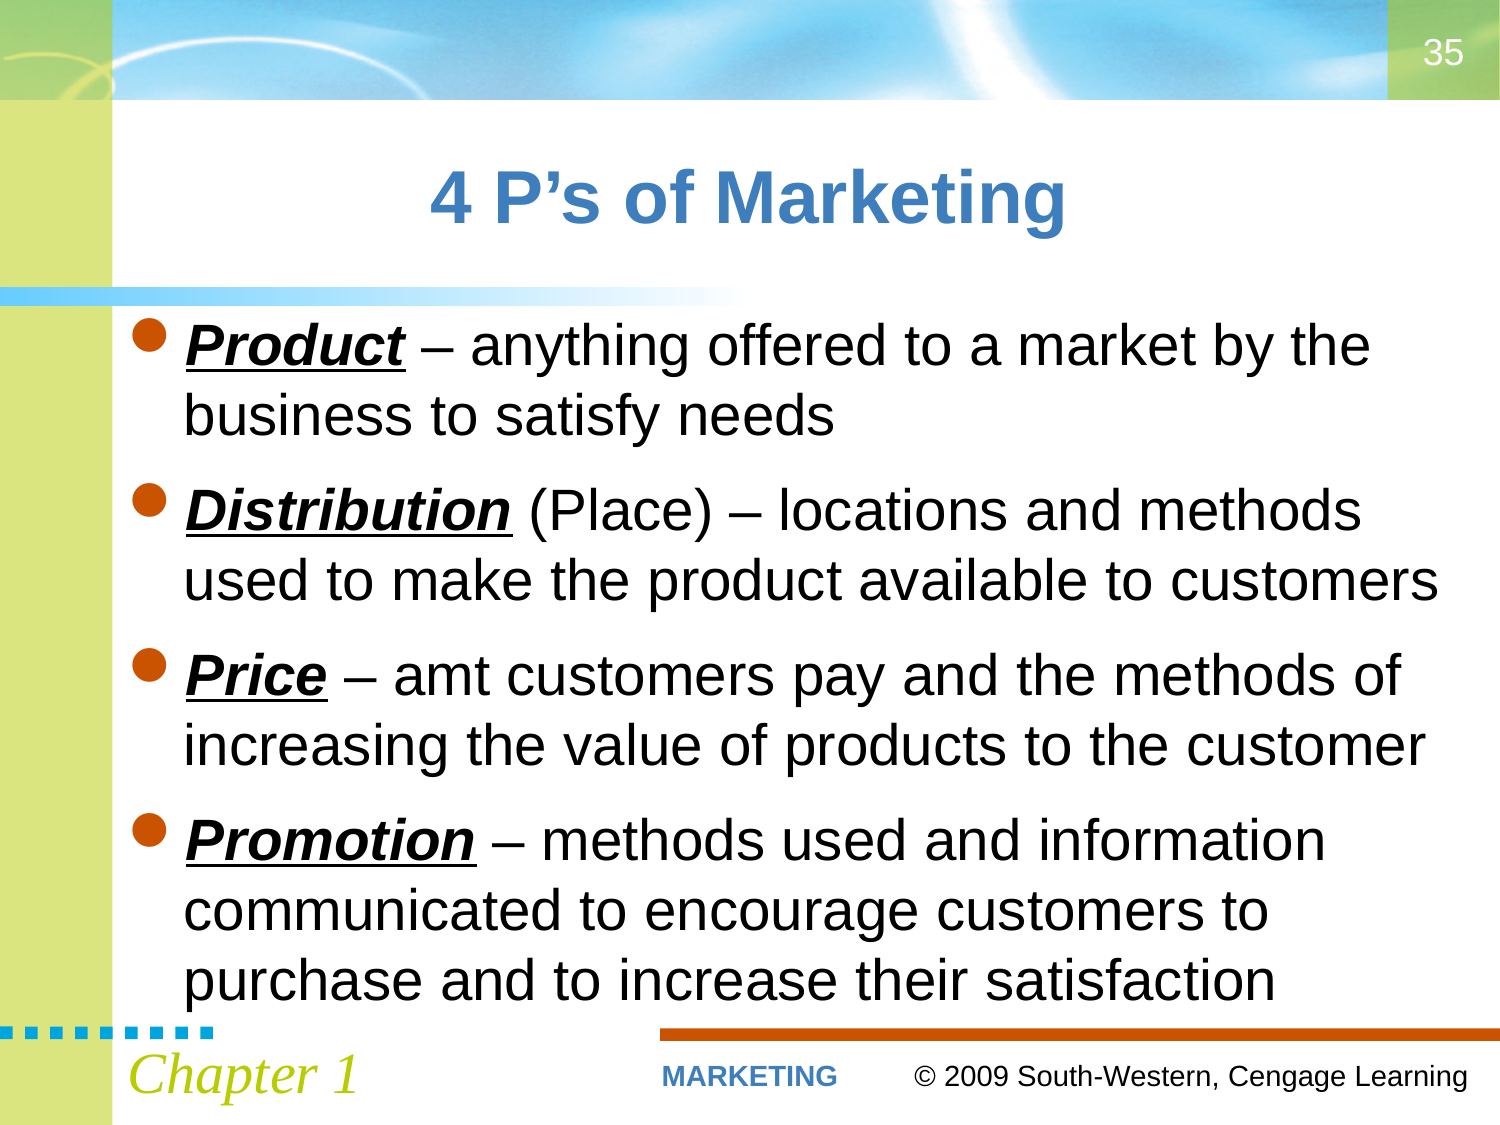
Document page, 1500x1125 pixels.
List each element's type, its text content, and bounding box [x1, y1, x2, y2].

footer Chapter 1 [112, 1012, 638, 1113]
title 4 P’s of Marketing [112, 99, 1388, 288]
slide_number 35 [1387, 0, 1500, 101]
list Product – anything offered to a market by the business to satisfy needs Distribution (Place) – locations and methods used to make the product available to customers Price – amt customers pay and the methods of increasing the value of products to the customer Promotion – methods used and information communicated to encourage customers to purchase and to increase their satisfaction [112, 299, 1463, 1001]
